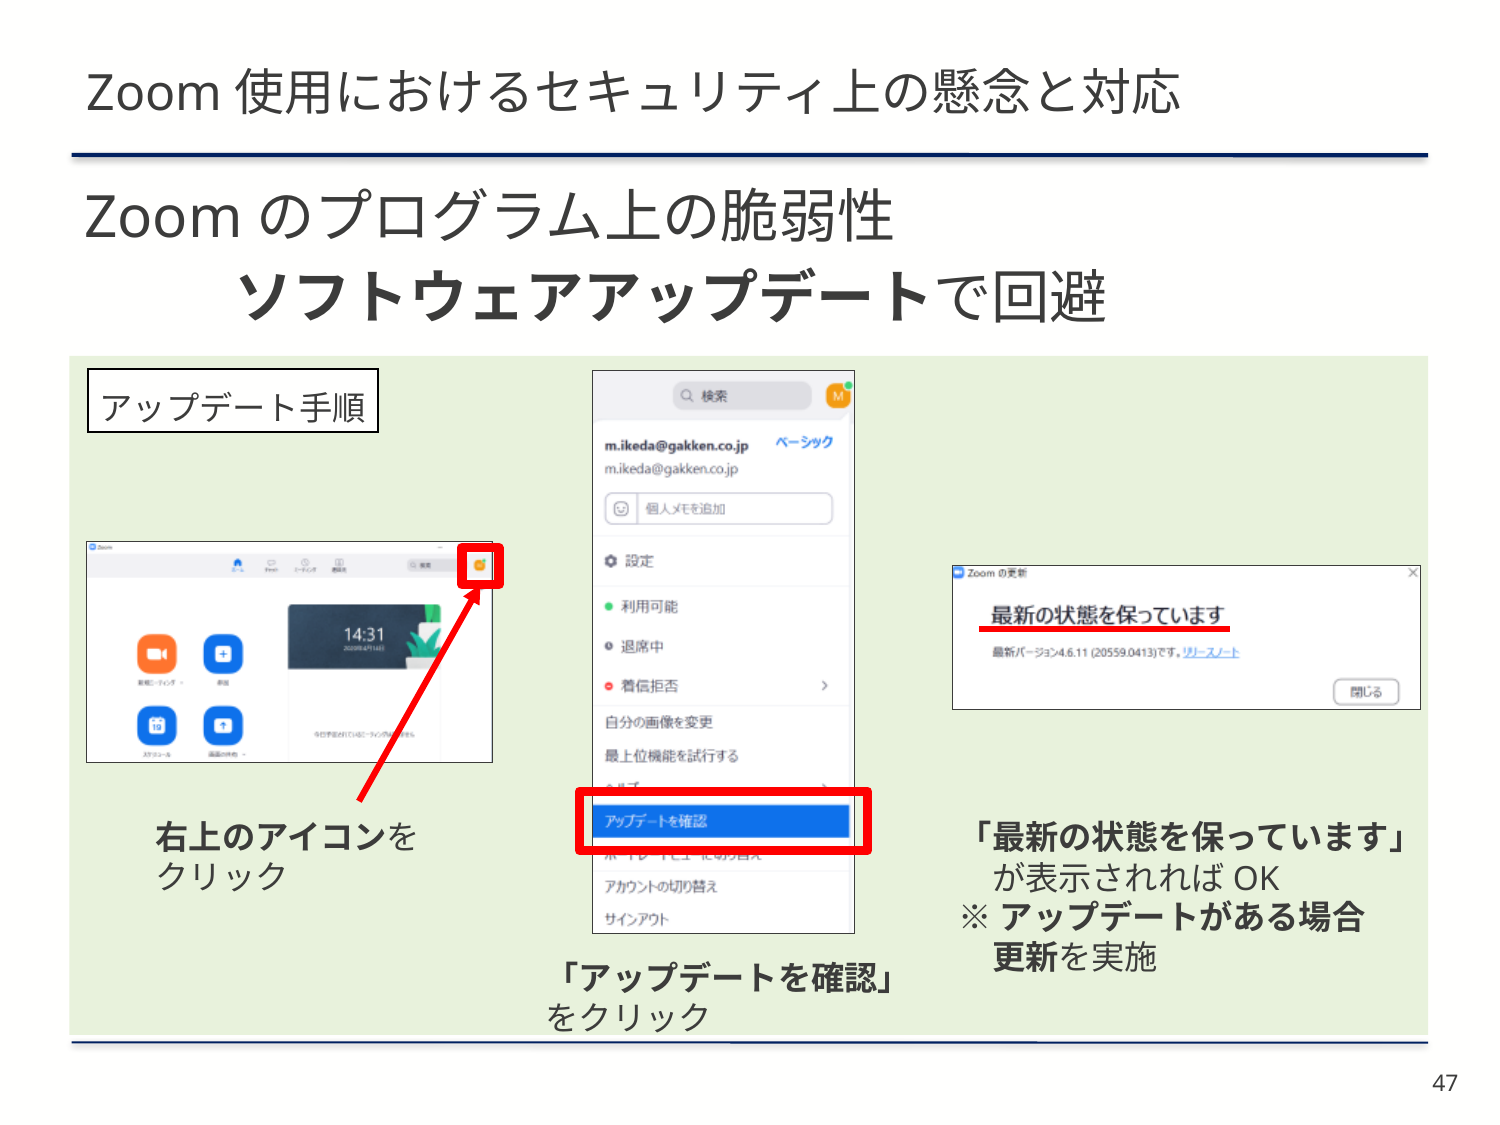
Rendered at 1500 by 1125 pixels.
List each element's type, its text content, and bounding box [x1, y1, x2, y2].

text_box 「最新の状態を保っています」 が表示されればOK ※アップデートがある場合 更新を実施 [952, 799, 1429, 983]
picture [591, 370, 856, 934]
title Zoom使用におけるセキュリティ上の懸念と対応 [71, 37, 1429, 143]
text_box 右上のアイコンを クリック [150, 798, 427, 903]
text_box 「アップデートを確認」 をクリック [539, 939, 918, 1043]
text_box アップデート手順 [88, 368, 378, 433]
slide_number 47 [1417, 1055, 1489, 1113]
picture [951, 564, 1421, 710]
text_box [860, 789, 869, 852]
text_box [67, 354, 1430, 1037]
list Zoomのプログラム上の脆弱性 ソフトウェアアップデートで回避 [69, 171, 1429, 354]
text_box [577, 789, 586, 852]
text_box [358, 584, 481, 802]
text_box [86, 540, 500, 763]
